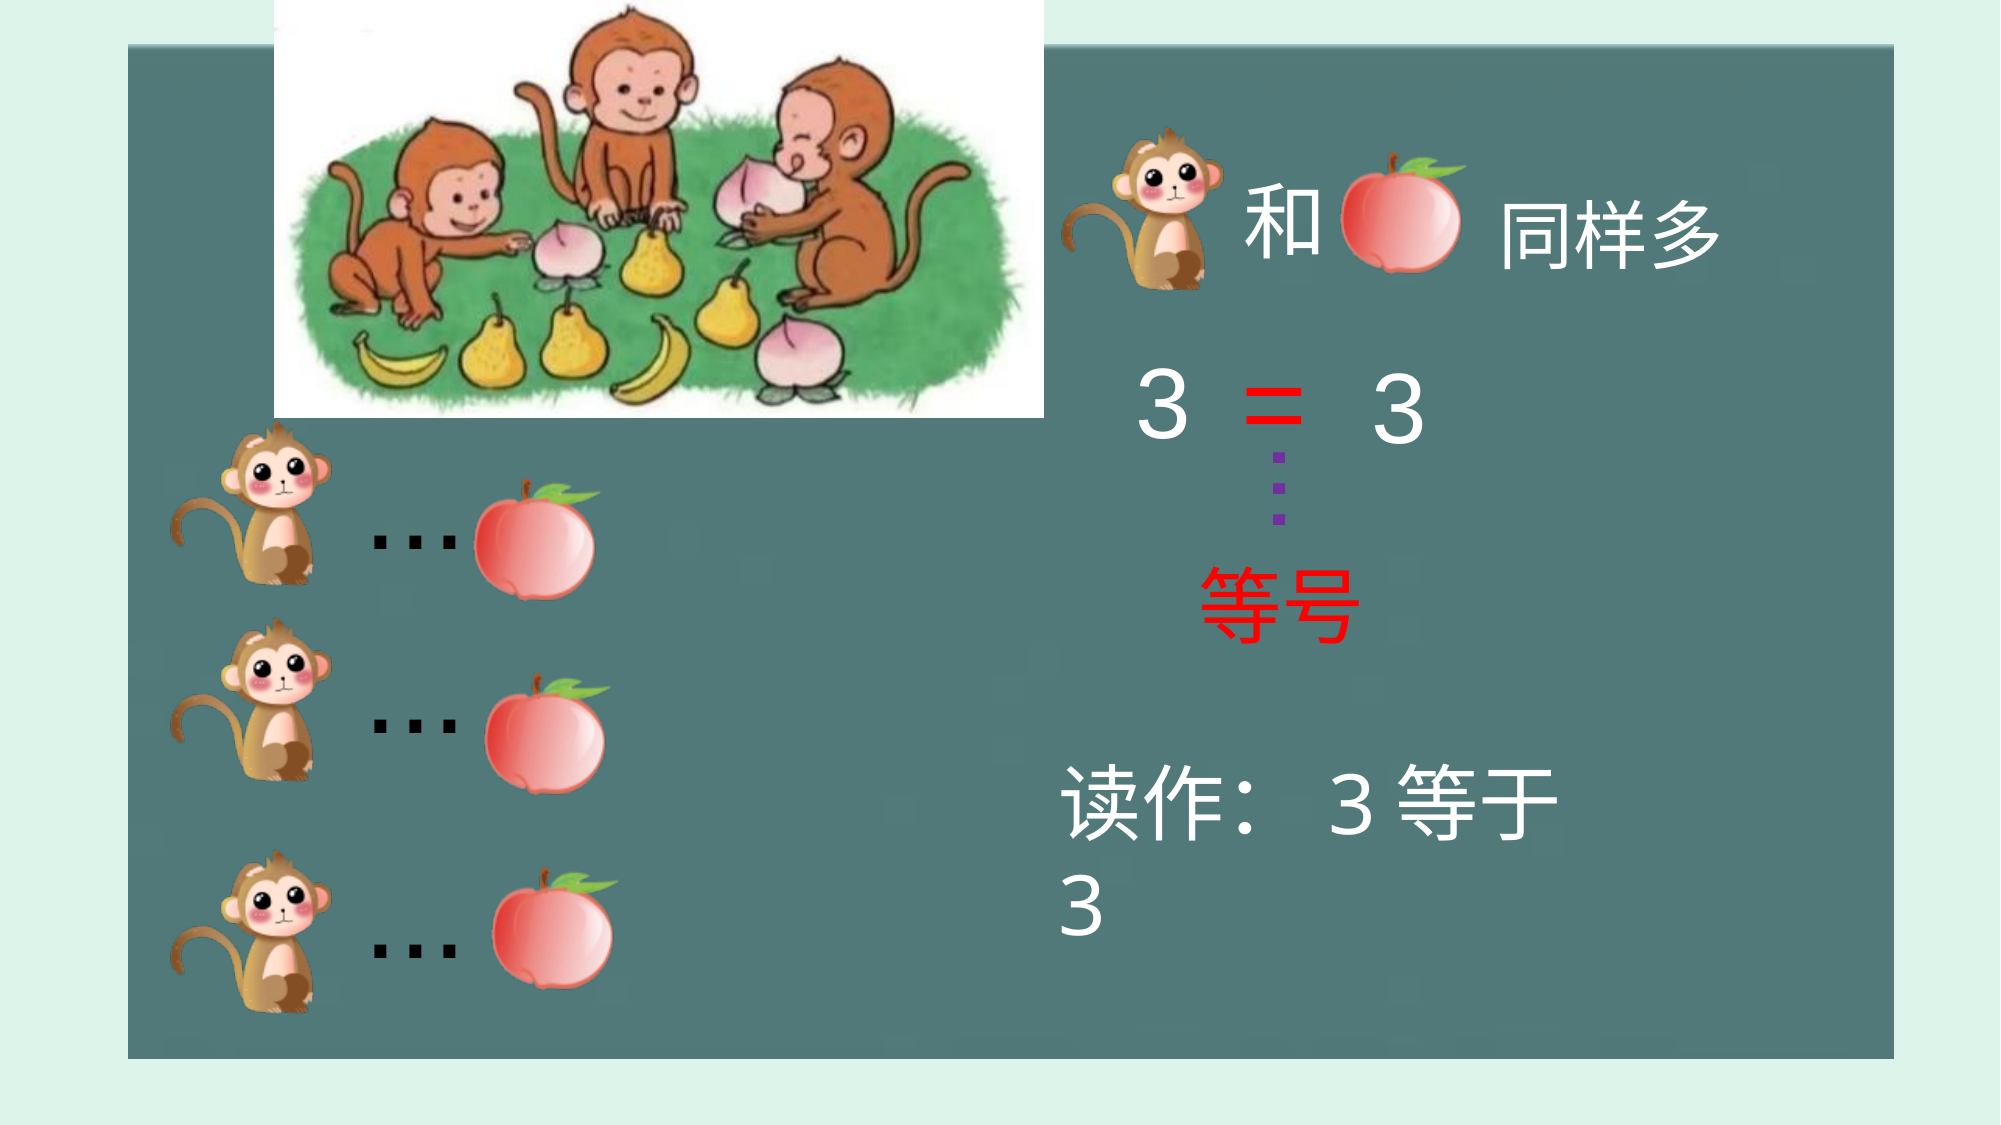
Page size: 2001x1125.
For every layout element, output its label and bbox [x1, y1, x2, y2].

picture [128, 0, 1894, 1059]
